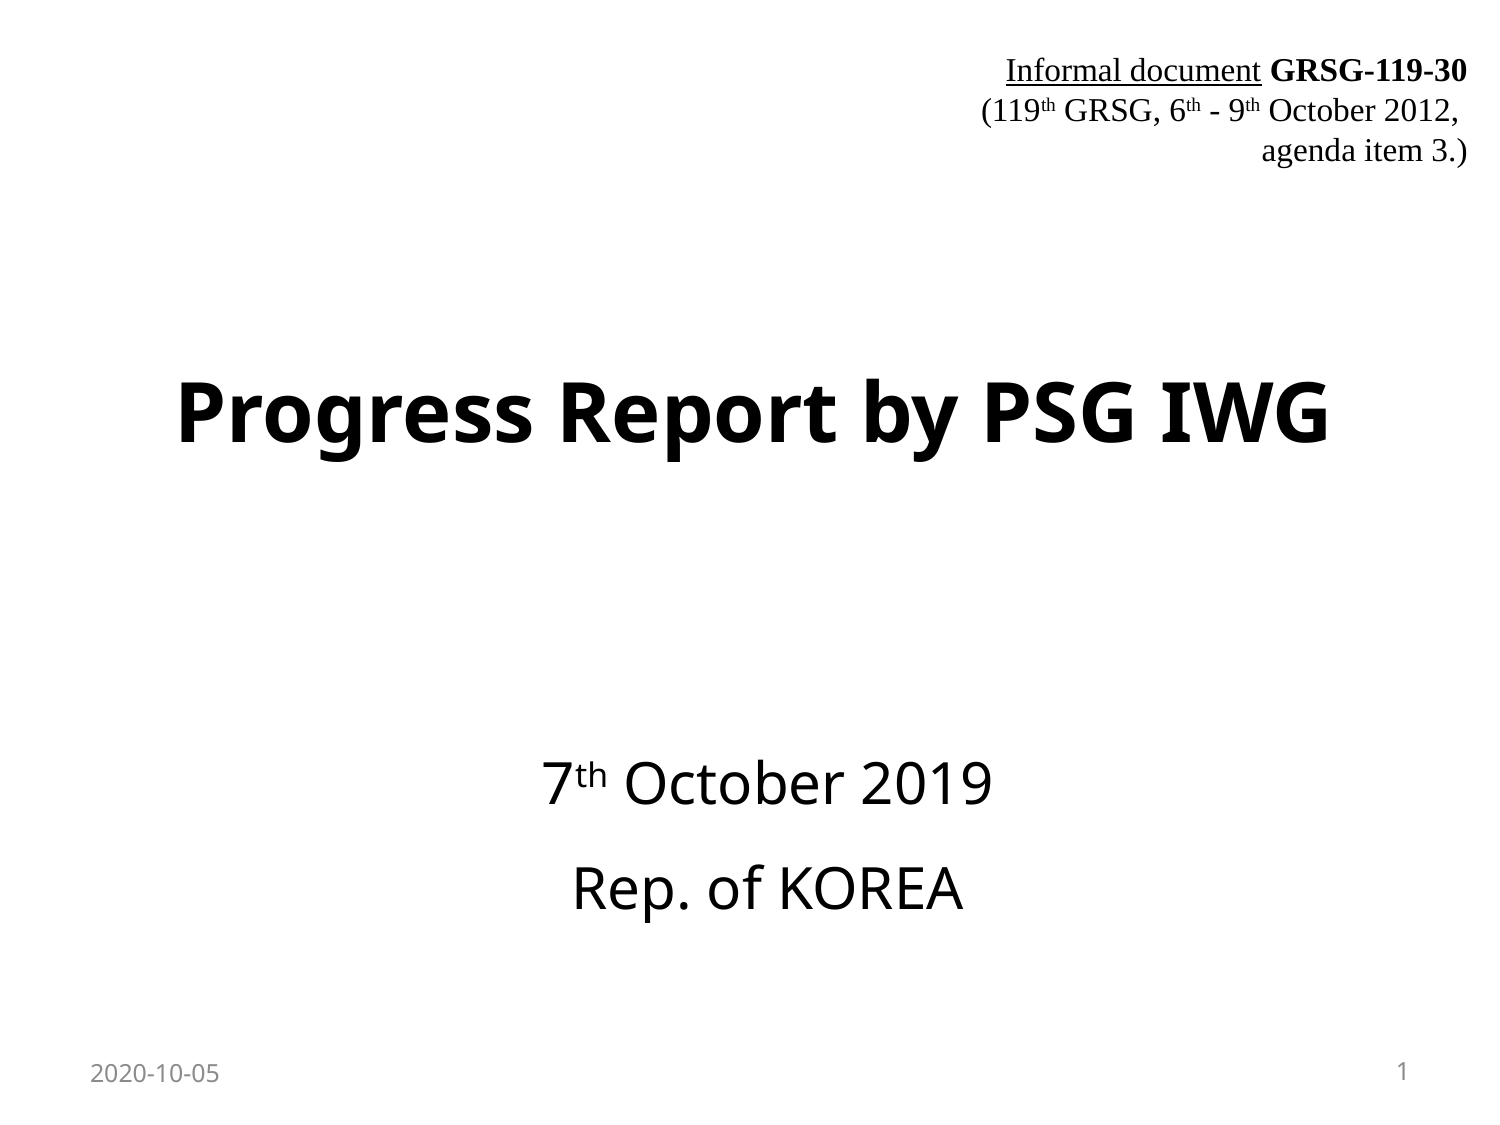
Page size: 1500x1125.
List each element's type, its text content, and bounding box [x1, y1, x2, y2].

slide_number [75, 1042, 425, 1103]
text_box 7th October 2019 Rep. of KOREA [501, 704, 1034, 929]
text_box Informal document GRSG-119-30 (119th GRSG, 6th - 9th October 2012, agenda item 3.) [670, 42, 1471, 215]
slide_number 1 [1074, 1042, 1425, 1103]
text_box Progress Report by PSG IWG [159, 351, 1353, 467]
